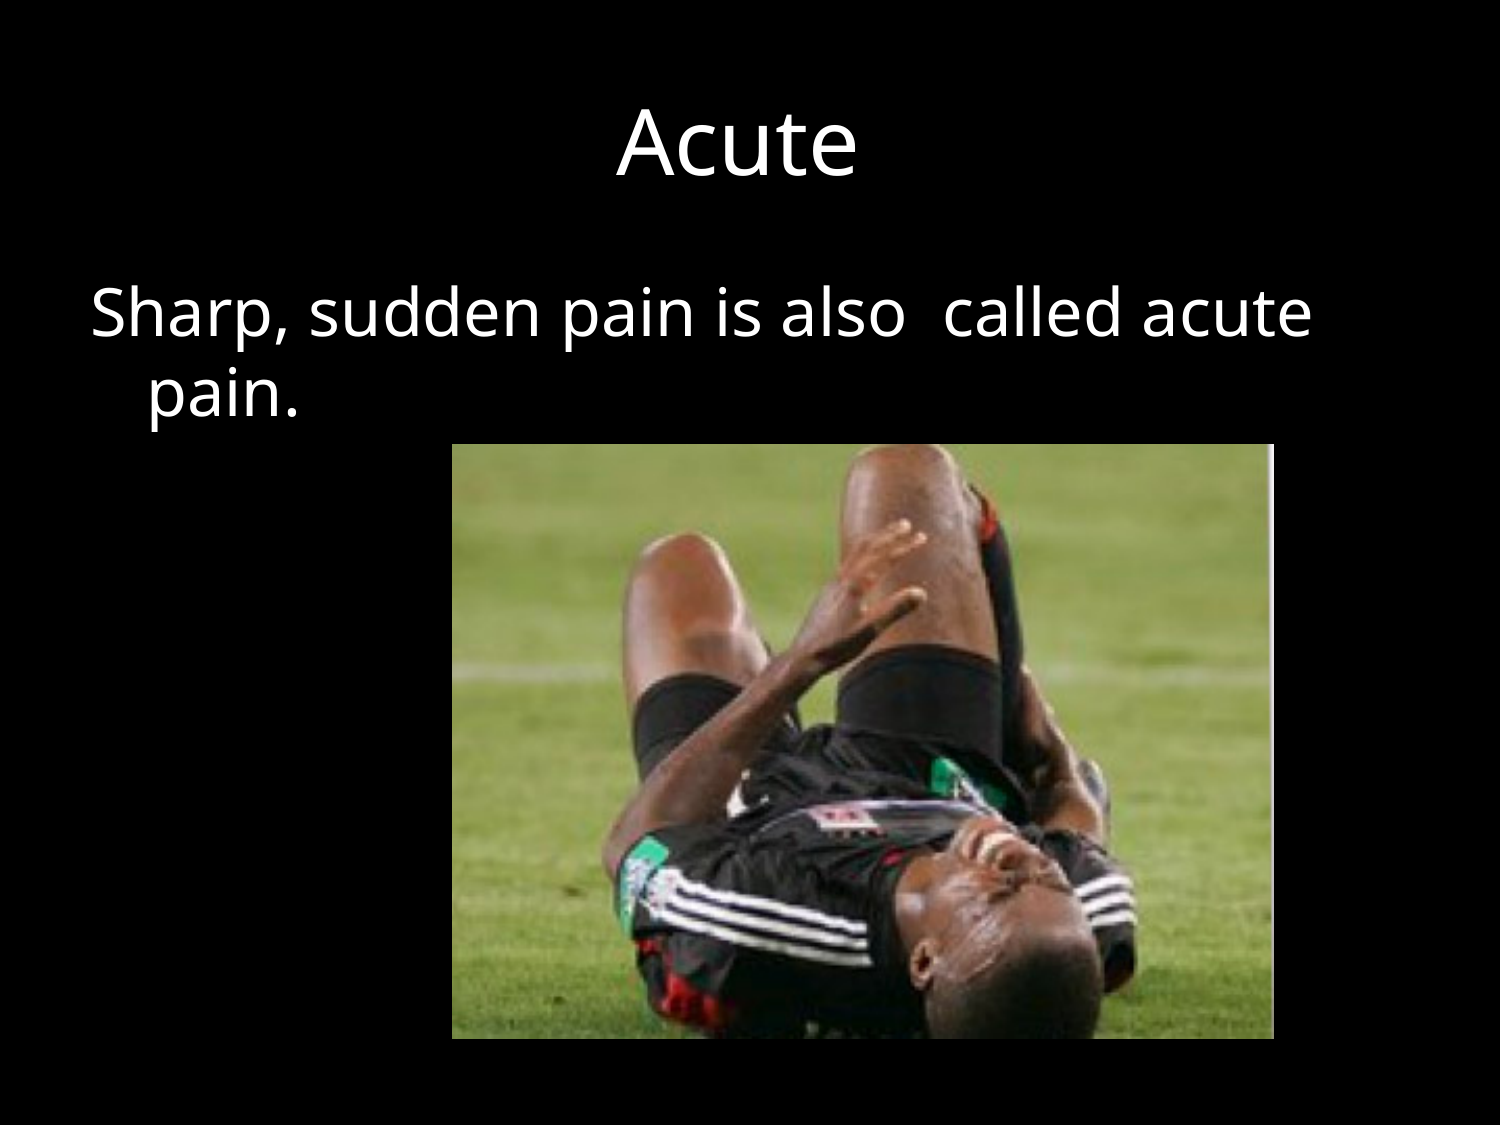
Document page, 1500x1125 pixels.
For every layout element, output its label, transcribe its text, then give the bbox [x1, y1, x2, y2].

title Acute [75, 45, 1425, 233]
picture [452, 444, 1274, 1039]
list Sharp, sudden pain is also called acute pain. [75, 262, 1425, 1005]
